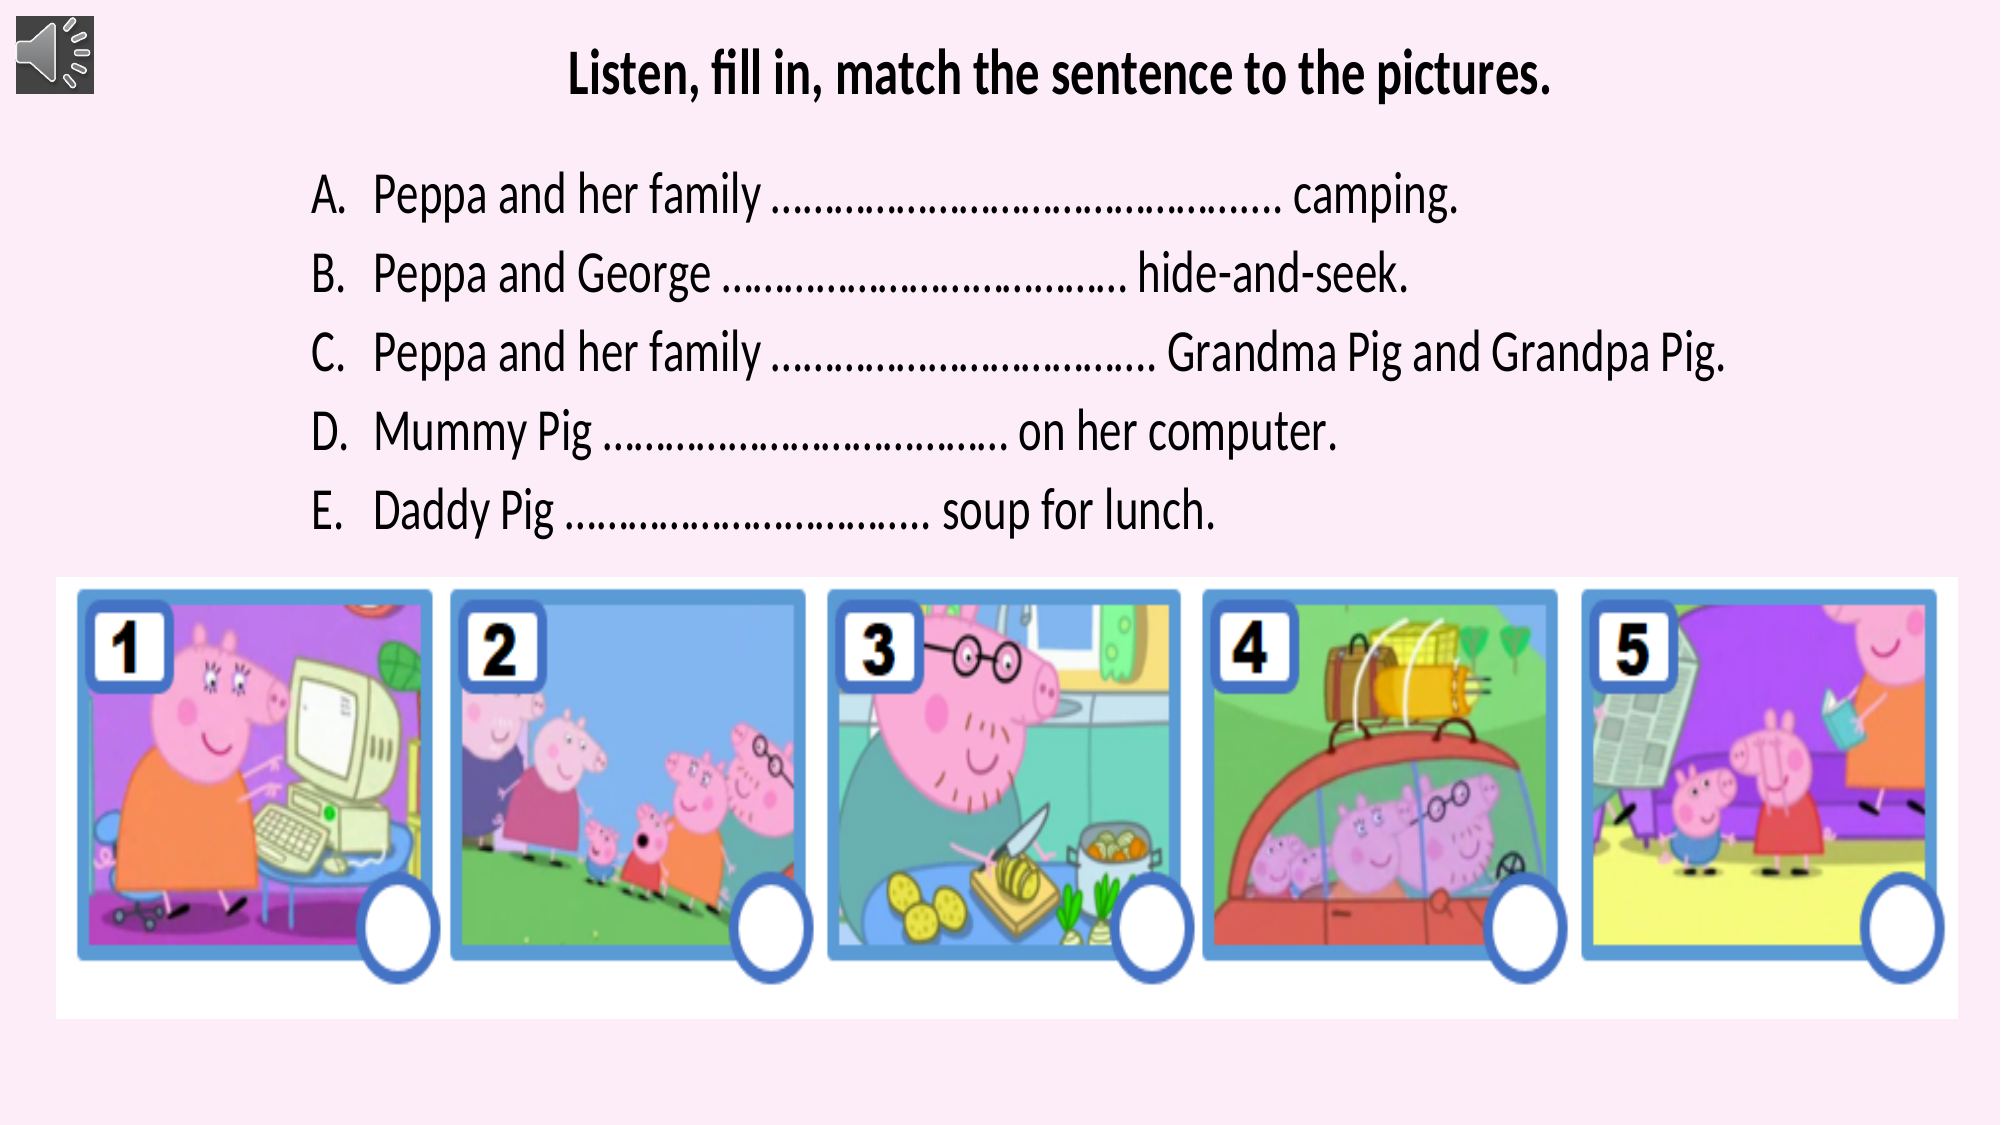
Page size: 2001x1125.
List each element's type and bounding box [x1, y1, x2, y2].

picture [14, 14, 1959, 1022]
